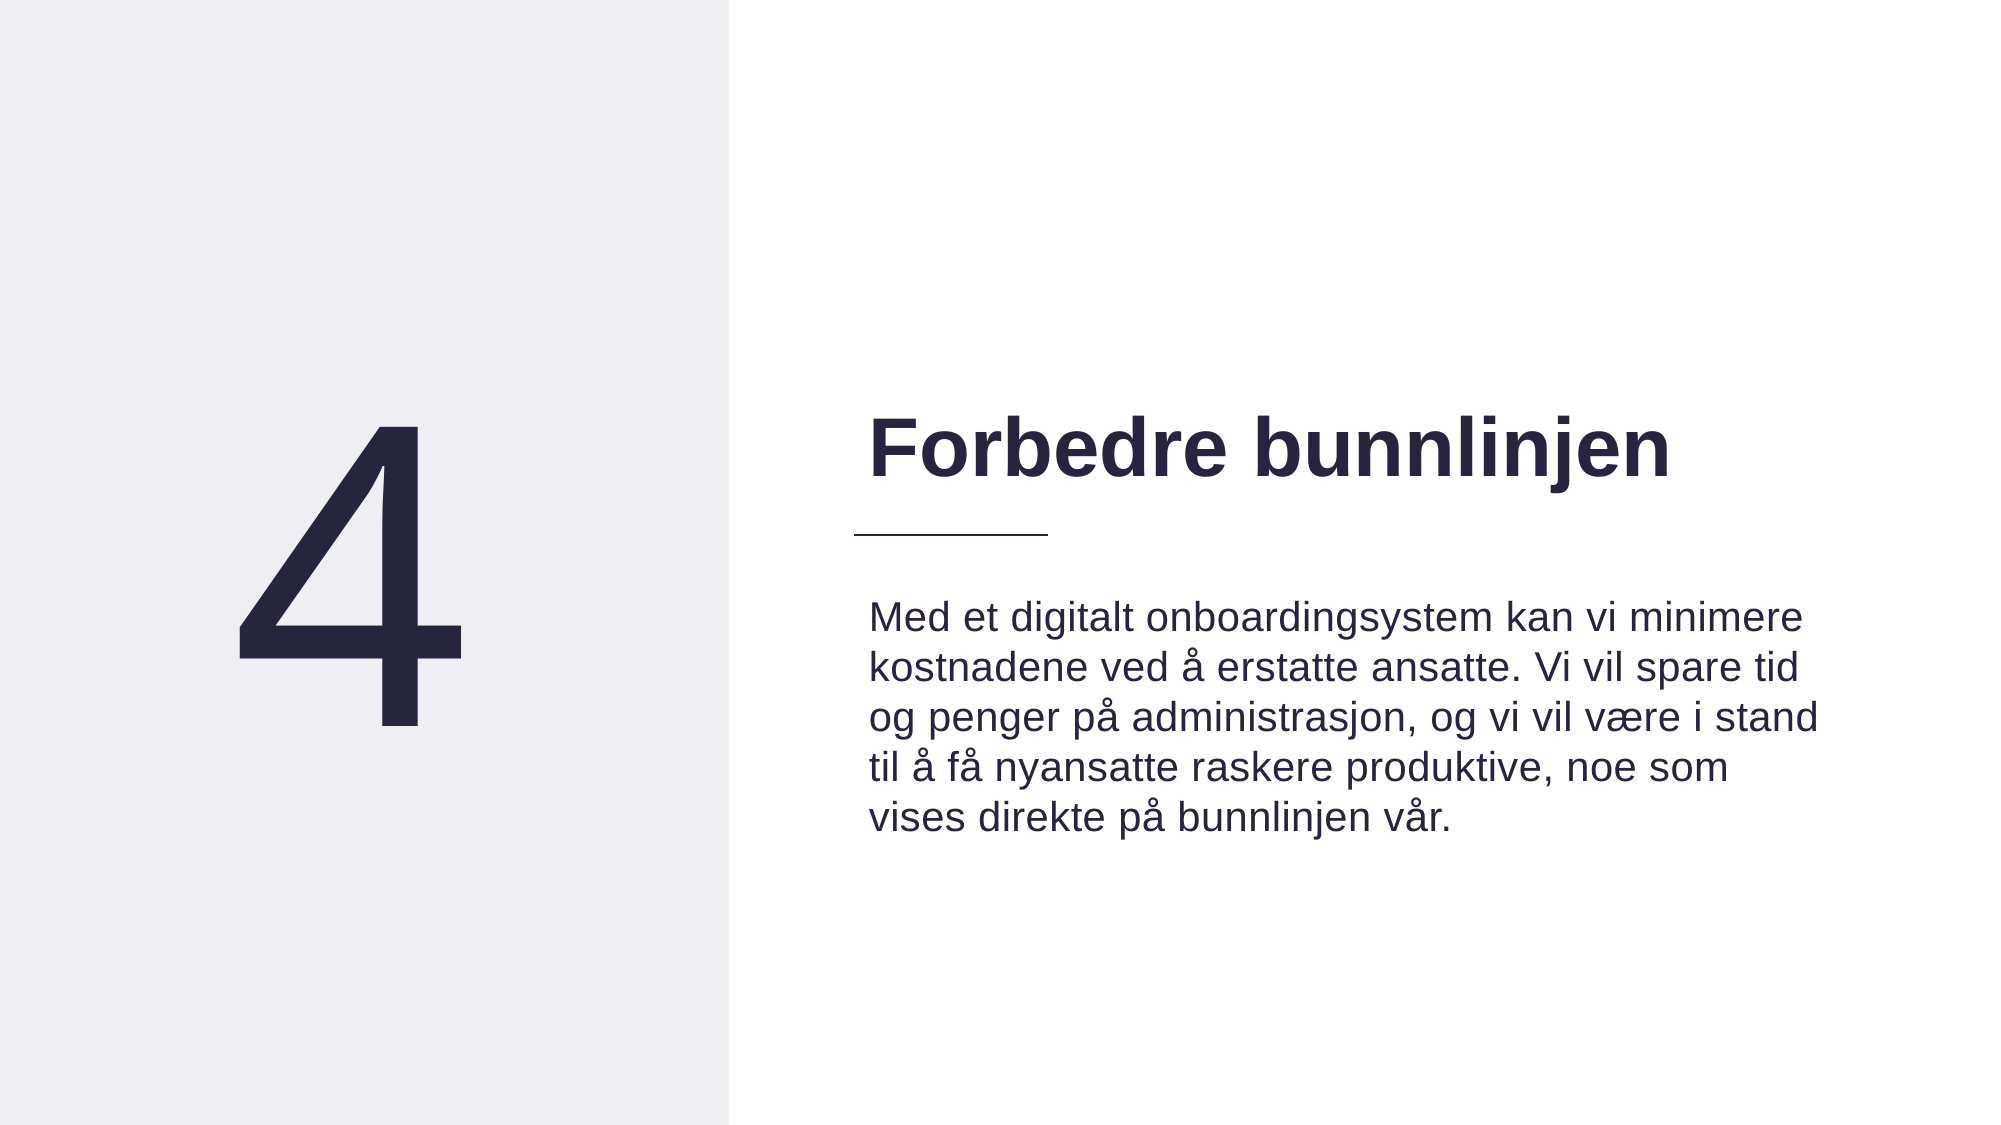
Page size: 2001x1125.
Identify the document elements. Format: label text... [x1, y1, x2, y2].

text_box Med et digitalt onboardingsystem kan vi minimere kostnadene ved å erstatte ansatte. Vi vil spare tid og penger på administrasjon, og vi vil være i stand til å få nyansatte raskere produktive, noe som vises direkte på bunnlinjen vår. [854, 582, 1847, 914]
text_box 4 [216, 302, 513, 818]
text_box [0, 0, 730, 1125]
text_box Forbedre bunnlinjen [854, 399, 2000, 563]
